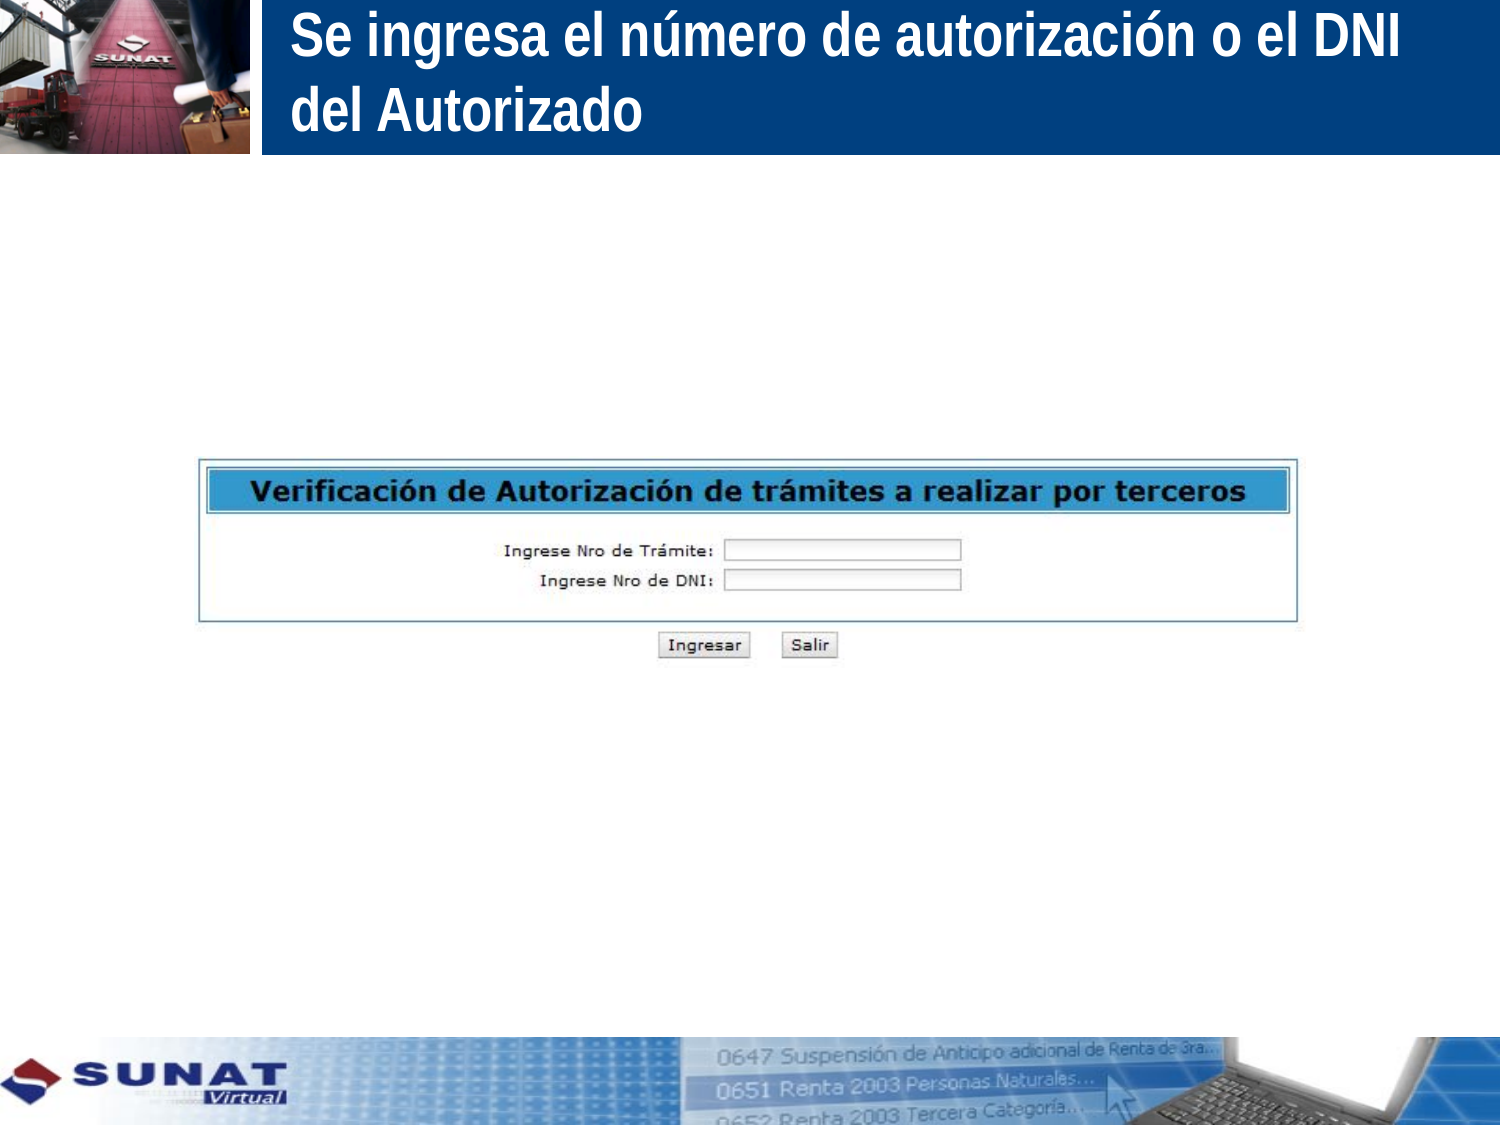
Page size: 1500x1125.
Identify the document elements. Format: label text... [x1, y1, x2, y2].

title Se ingresa el número de autorización o el DNI del Autorizado [274, 0, 1500, 138]
picture [0, 0, 250, 154]
picture [262, 0, 1500, 155]
picture [194, 456, 1306, 669]
picture [0, 1037, 1500, 1125]
